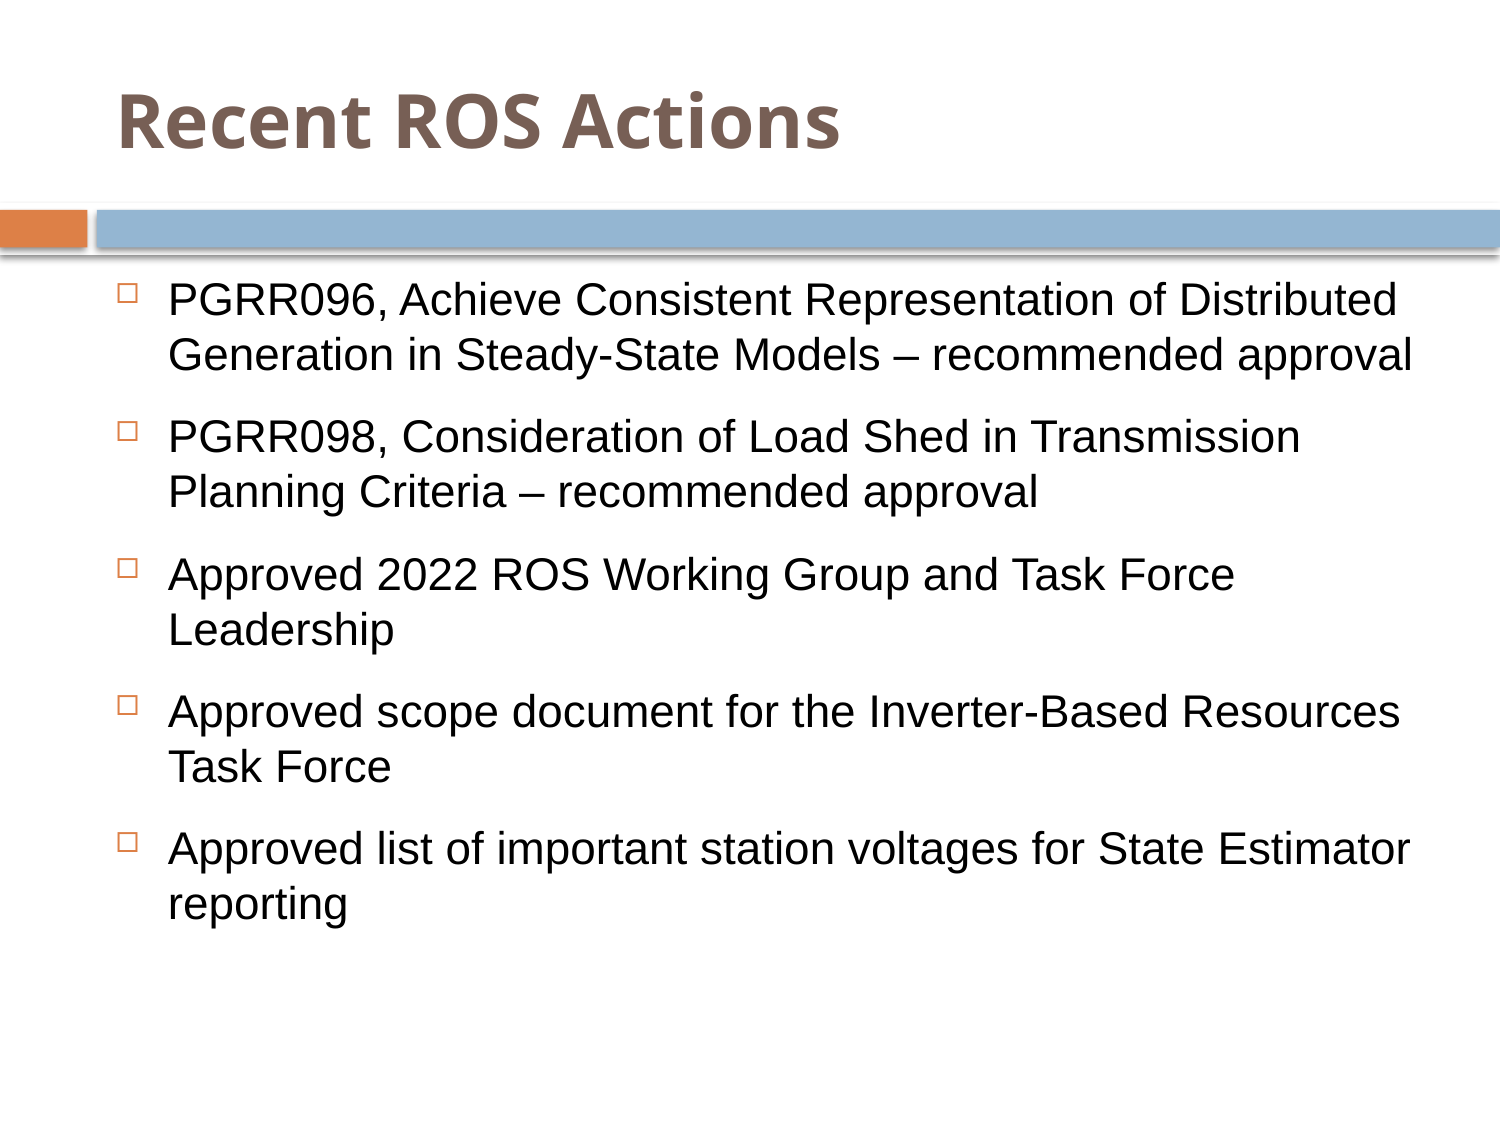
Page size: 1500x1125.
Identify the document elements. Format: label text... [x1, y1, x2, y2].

title Recent ROS Actions [100, 37, 1439, 201]
list PGRR096, Achieve Consistent Representation of Distributed Generation in Steady-State Models – recommended approval PGRR098, Consideration of Load Shed in Transmission Planning Criteria – recommended approval Approved 2022 ROS Working Group and Task Force Leadership Approved scope document for the Inverter-Based Resources Task Force Approved list of important station voltages for State Estimator reporting [100, 262, 1439, 1001]
